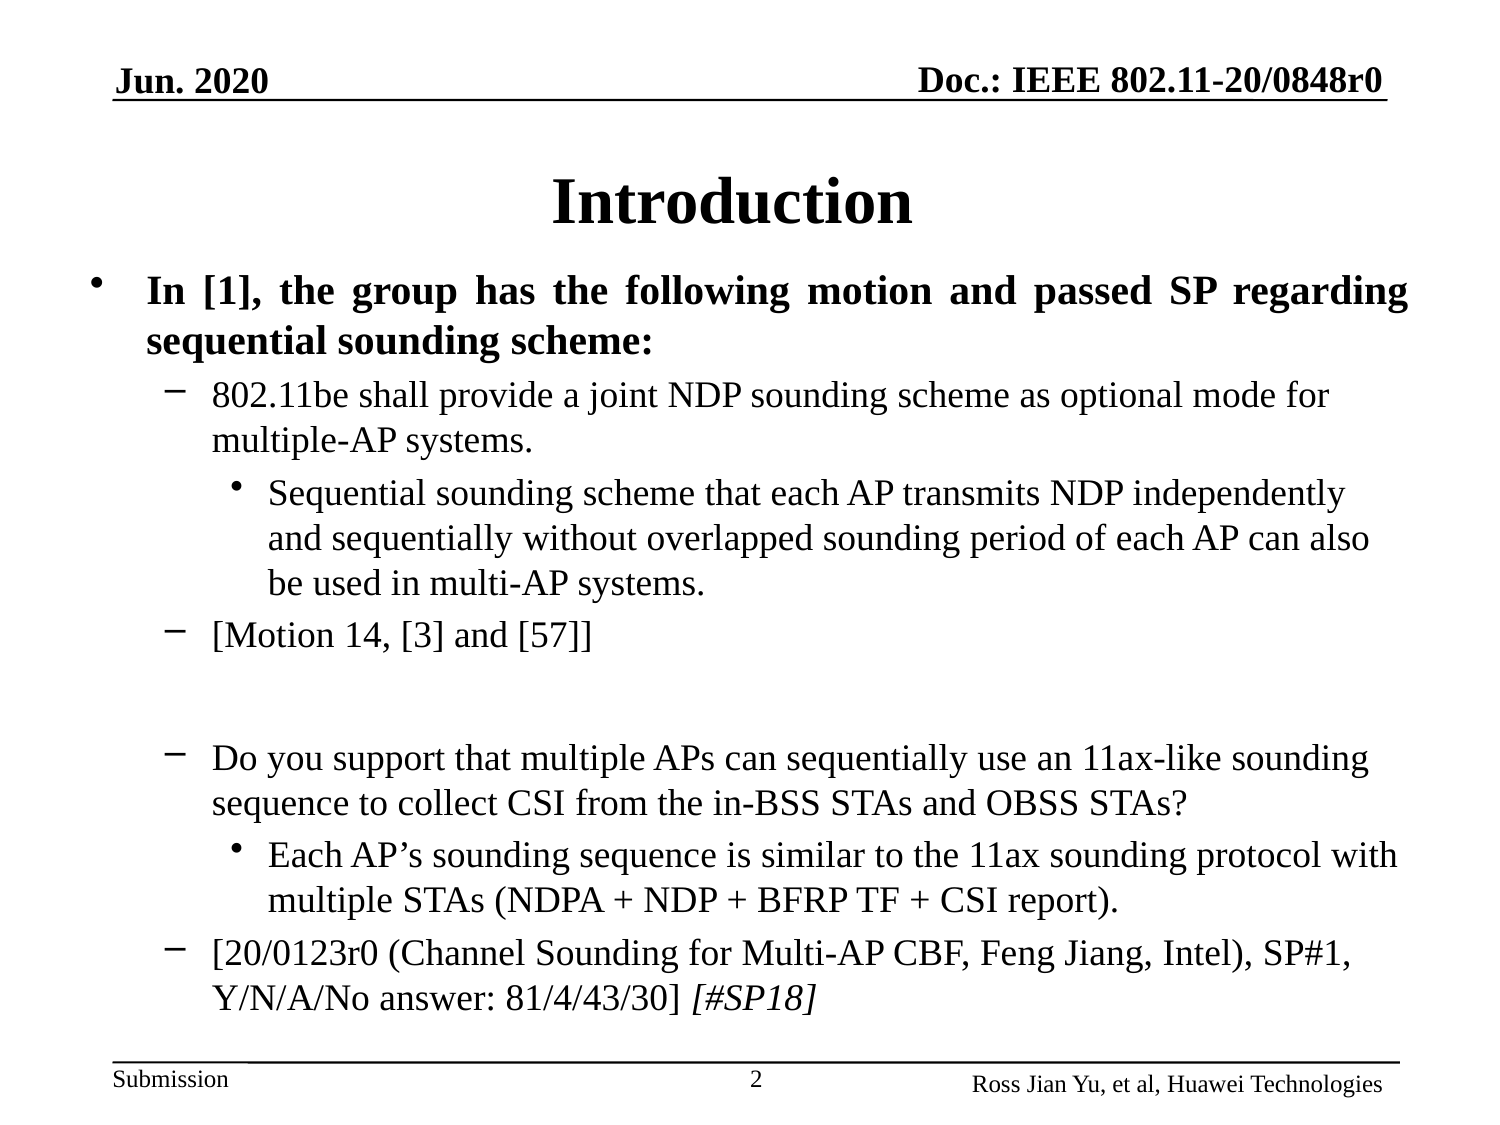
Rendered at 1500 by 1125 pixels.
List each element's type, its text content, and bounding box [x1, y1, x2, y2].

slide_number 2 [741, 1061, 772, 1093]
title Introduction [74, 101, 1425, 255]
list In [1], the group has the following motion and passed SP regarding sequential sounding scheme: 802.11be shall provide a joint NDP sounding scheme as optional mode for multiple-AP systems. Sequential sounding scheme that each AP transmits NDP independently and sequentially without overlapped sounding period of each AP can also be used in multi-AP systems. [Motion 14, [3] and [57]] Do you support that multiple APs can sequentially use an 11ax-like sounding sequence to collect CSI from the in-BSS STAs and OBSS STAs? Each AP’s sounding sequence is similar to the 11ax sounding protocol with multiple STAs (NDPA + NDP + BFRP TF + CSI report). [20/0123r0 (Channel Sounding for Multi-AP CBF, Feng Jiang, Intel), SP#1, Y/N/A/No answer: 81/4/43/30] [#SP18] [74, 255, 1425, 1005]
